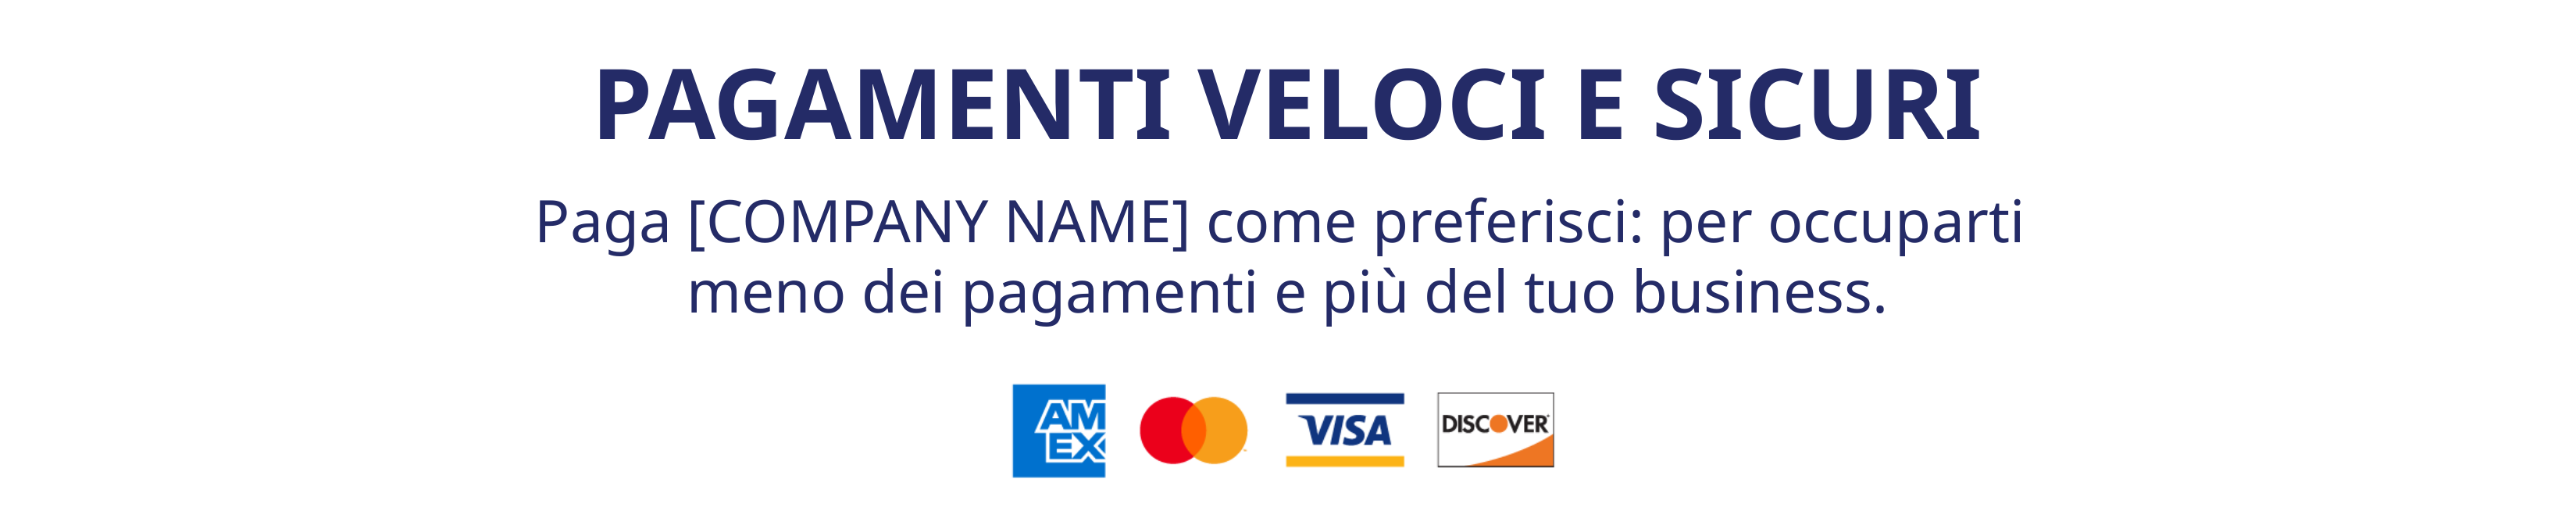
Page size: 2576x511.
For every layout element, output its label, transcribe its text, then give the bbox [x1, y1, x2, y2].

text_box Paga [COMPANY NAME] come preferisci: per occuparti meno dei pagamenti e più del tuo business. [102, 178, 2474, 331]
picture [968, 344, 1607, 510]
text_box PAGAMENTI VELOCI E SICURI [0, 36, 2576, 166]
